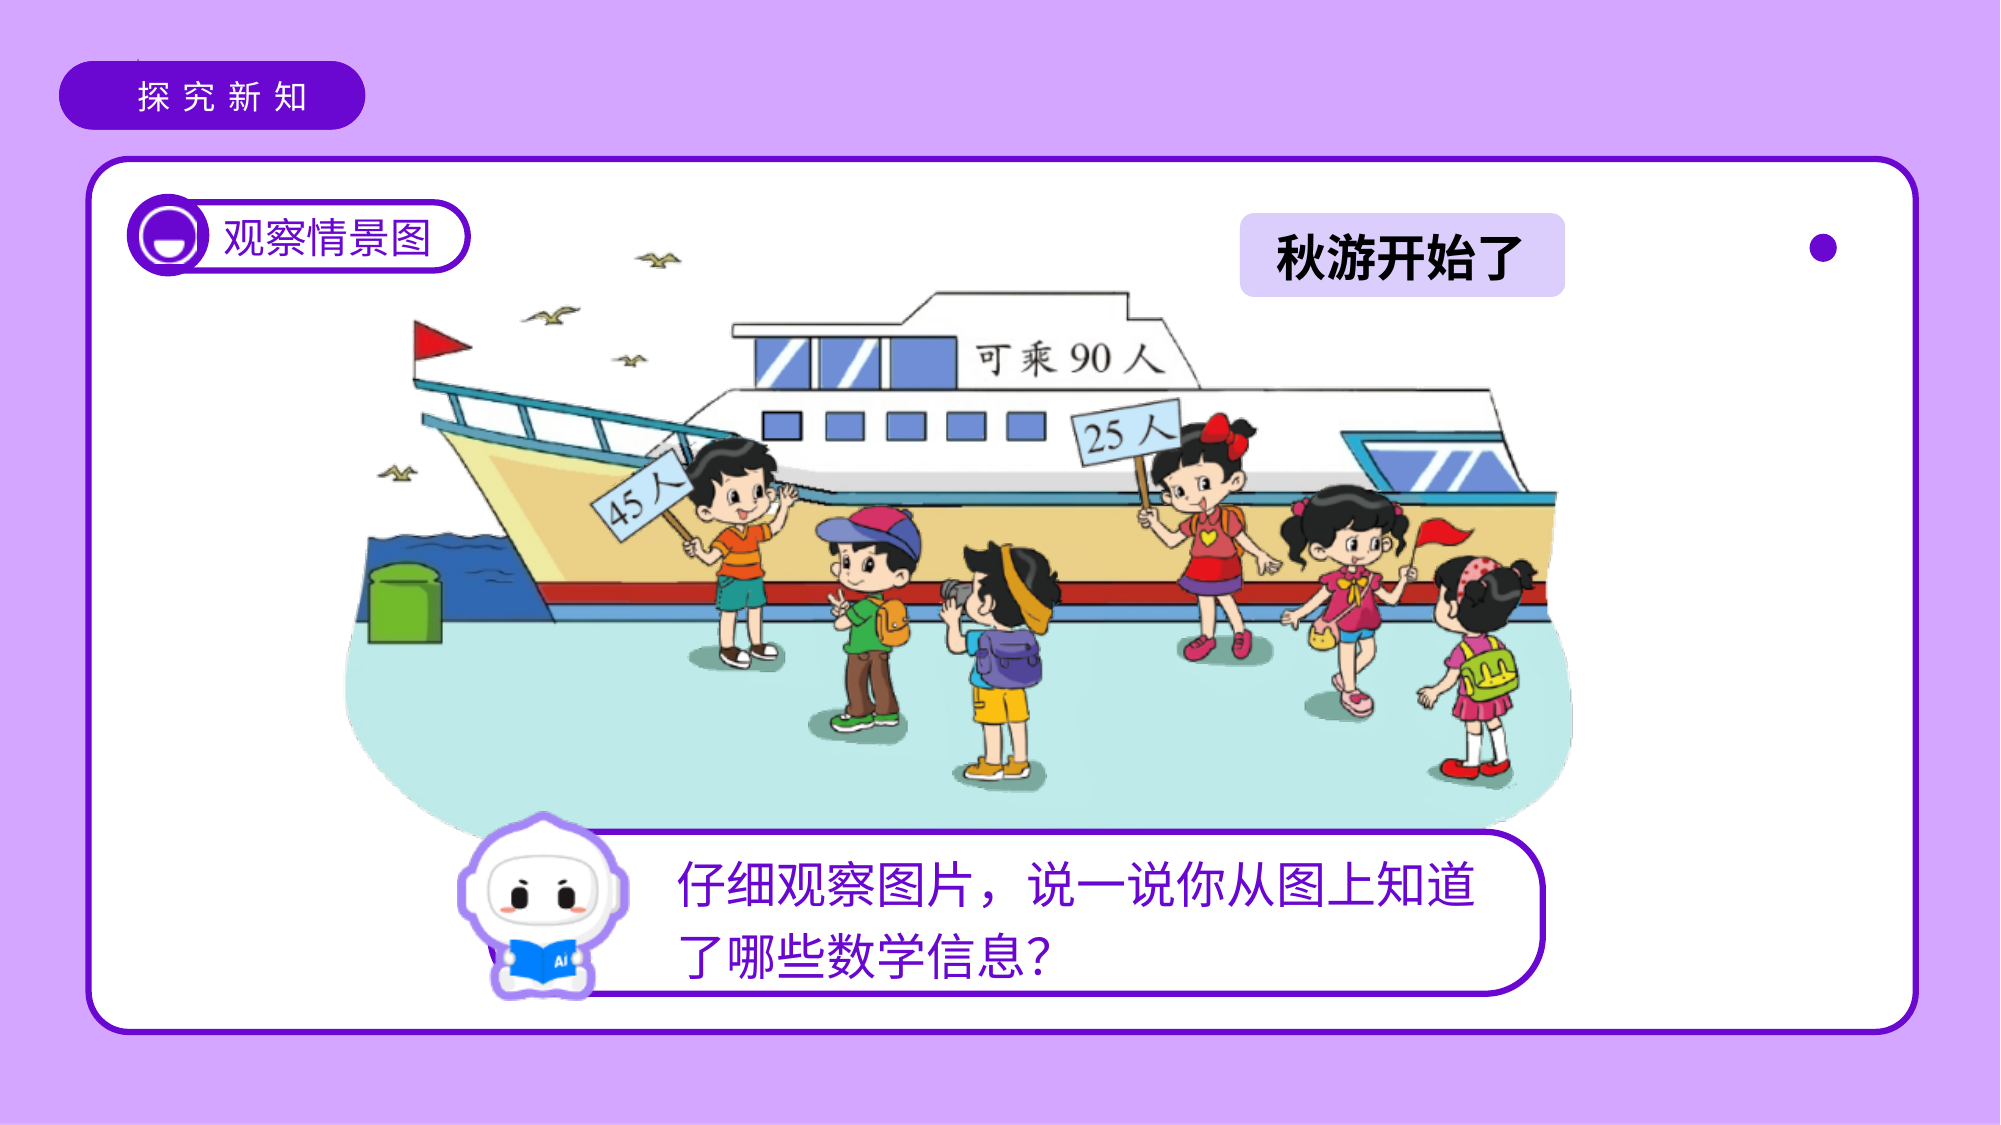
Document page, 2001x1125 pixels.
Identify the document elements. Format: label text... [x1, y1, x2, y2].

text_box 探究新知 [111, 68, 333, 124]
picture [0, 0, 2001, 1125]
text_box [126, 193, 488, 277]
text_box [457, 810, 1543, 1001]
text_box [1239, 213, 1566, 297]
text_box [321, 213, 1601, 858]
